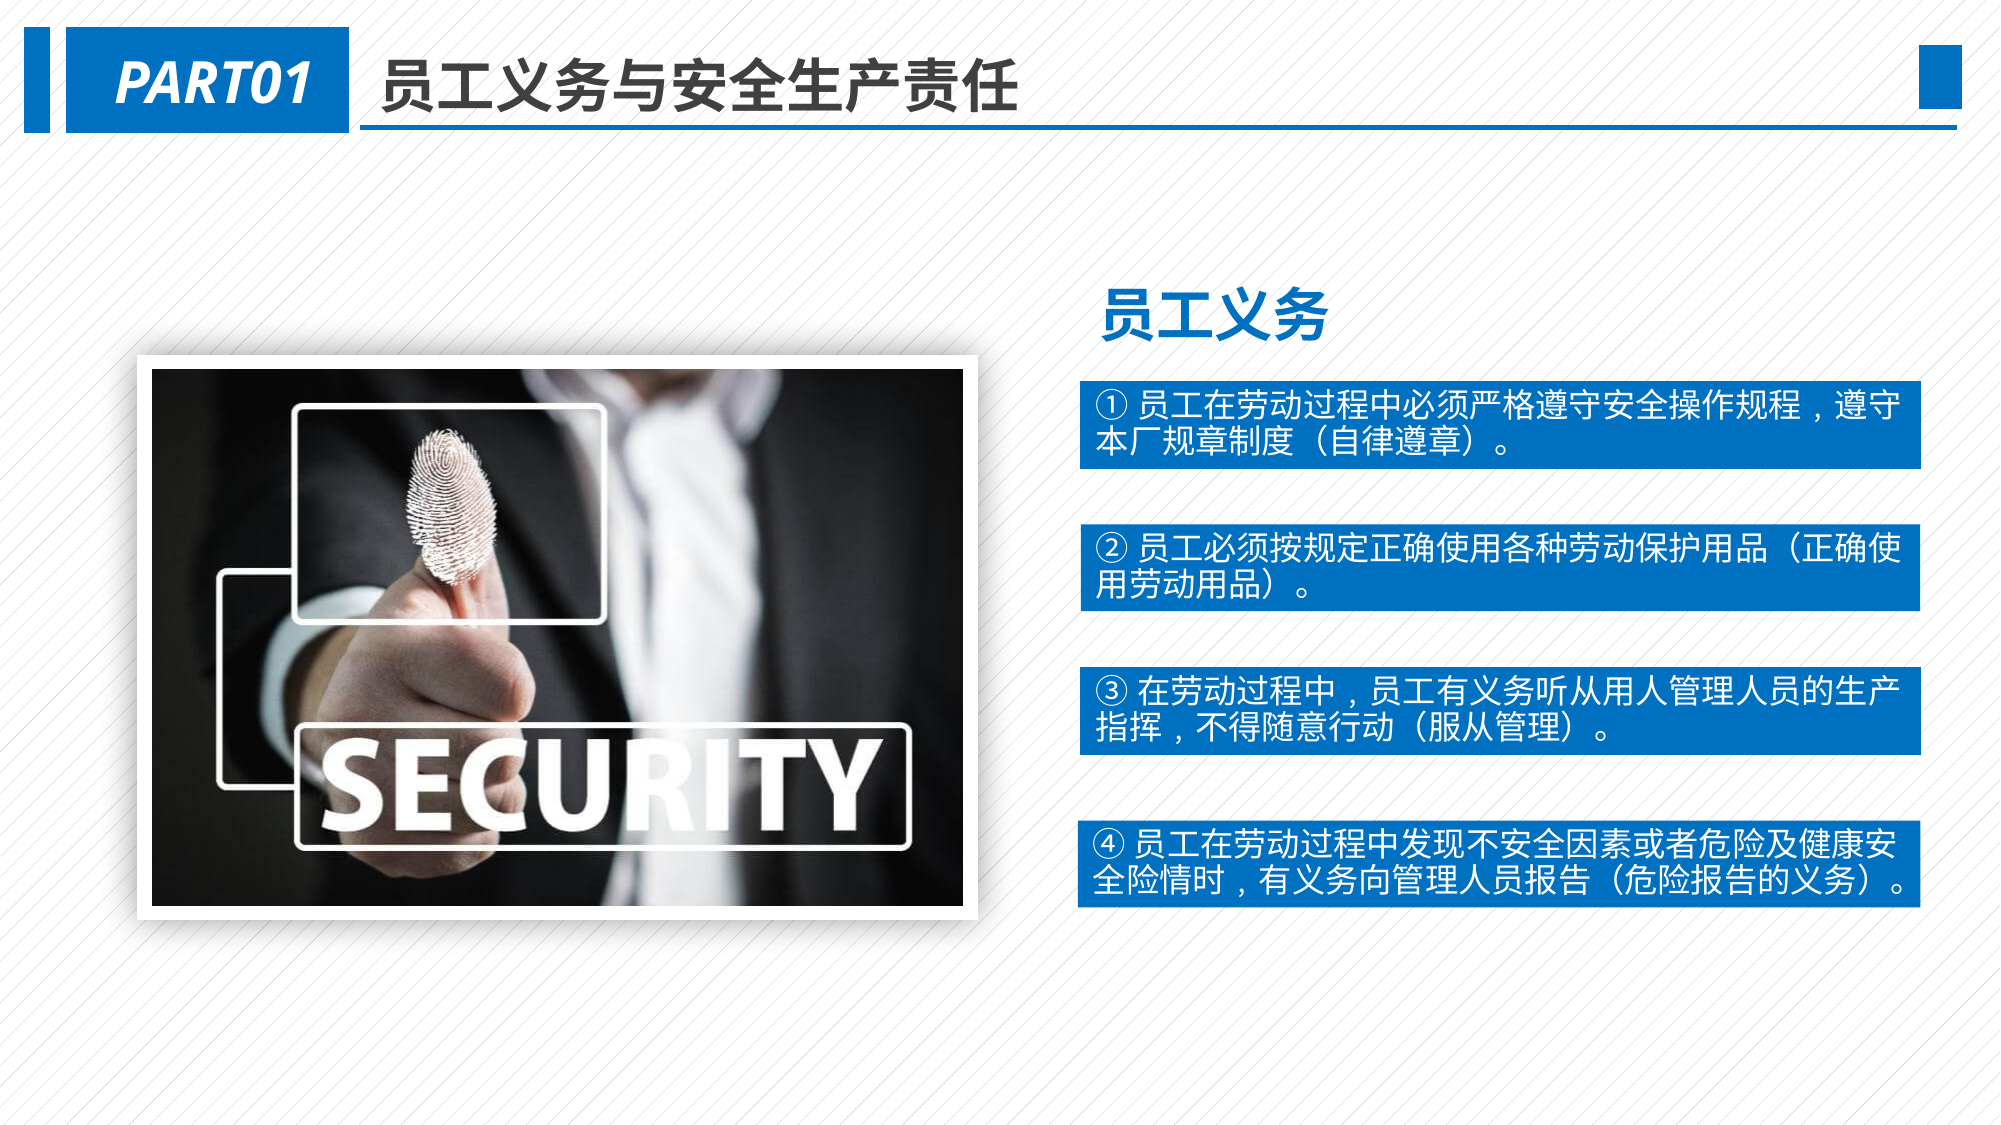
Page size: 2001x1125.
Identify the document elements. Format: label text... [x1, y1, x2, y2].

text_box ①员工在劳动过程中必须严格遵守安全操作规程﹐遵守本厂规章制度（自律遵章）。 [1080, 381, 1921, 469]
text_box 员工义务 [1083, 270, 1347, 356]
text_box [25, 28, 1961, 132]
text_box ②员工必须按规定正确使用各种劳动保护用品（正确使用劳动用品）。 [1080, 524, 1921, 612]
text_box ③在劳动过程中﹐员工有义务听从用人管理人员的生产指挥﹐不得随意行动（服从管理）。 [1080, 667, 1921, 755]
text_box ④员工在劳动过程中发现不安全因素或者危险及健康安全险情时﹐有义务向管理人员报告（危险报告的义务）。 [1077, 820, 1921, 908]
picture [144, 362, 971, 913]
